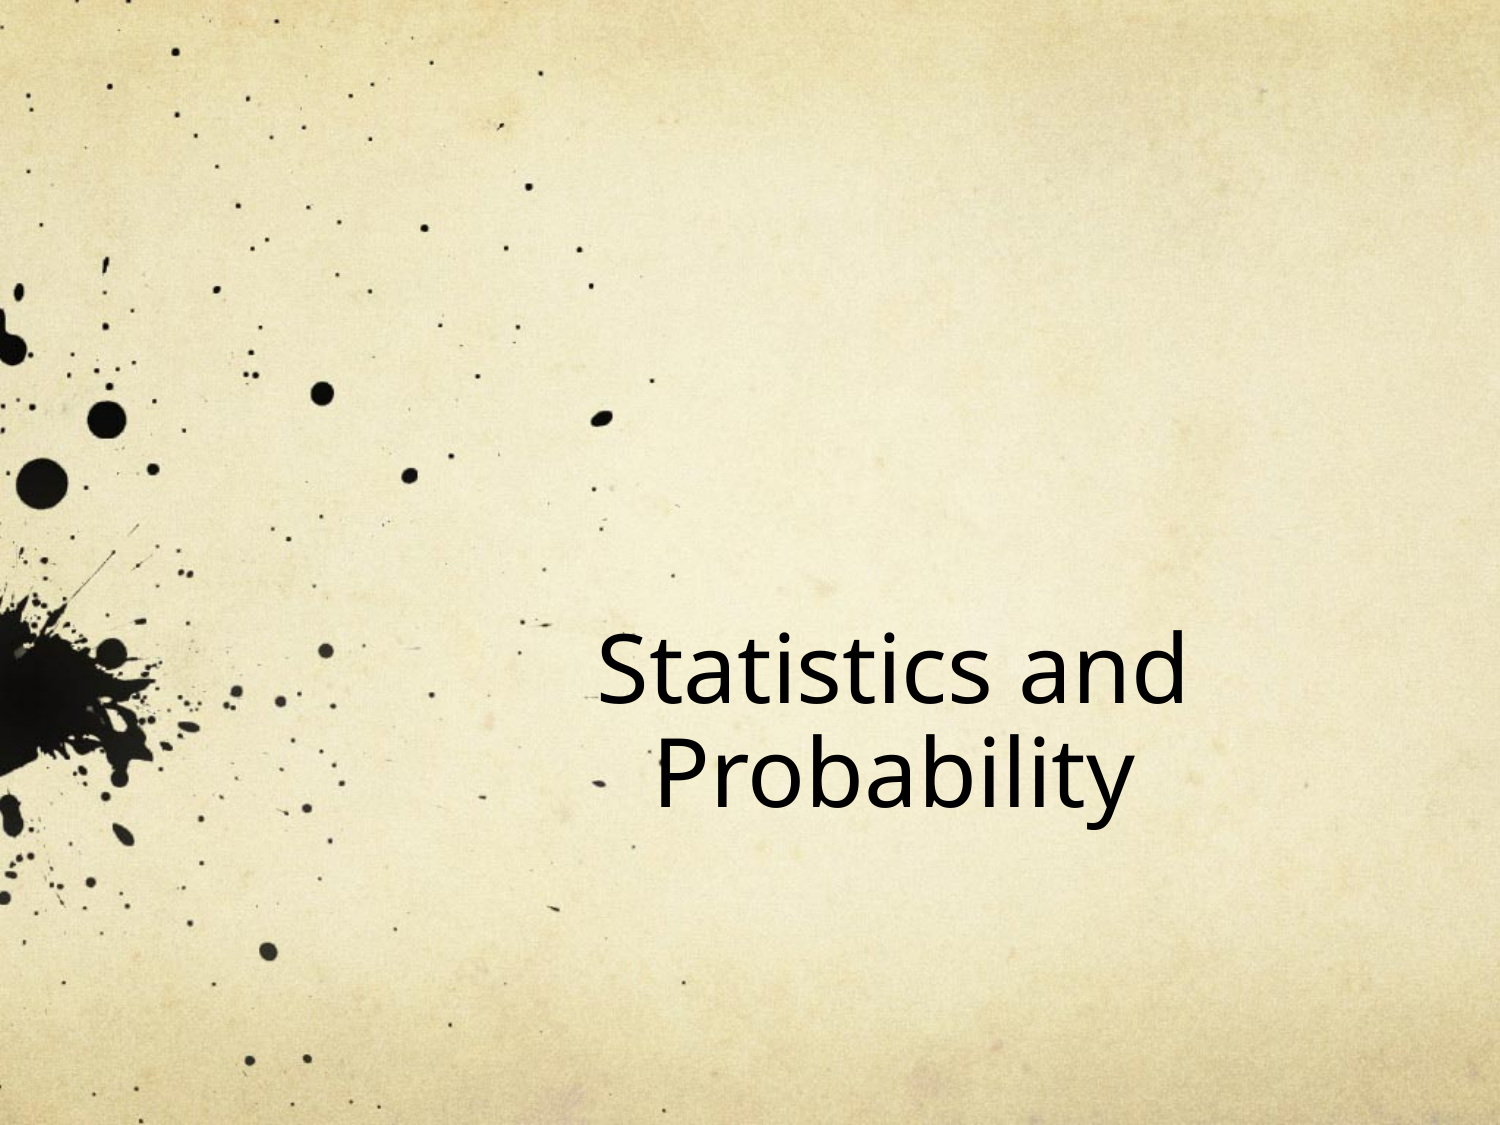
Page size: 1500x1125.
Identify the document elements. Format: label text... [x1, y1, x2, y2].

picture [0, 0, 1500, 1125]
title Statistics and Probability [362, 512, 1425, 827]
